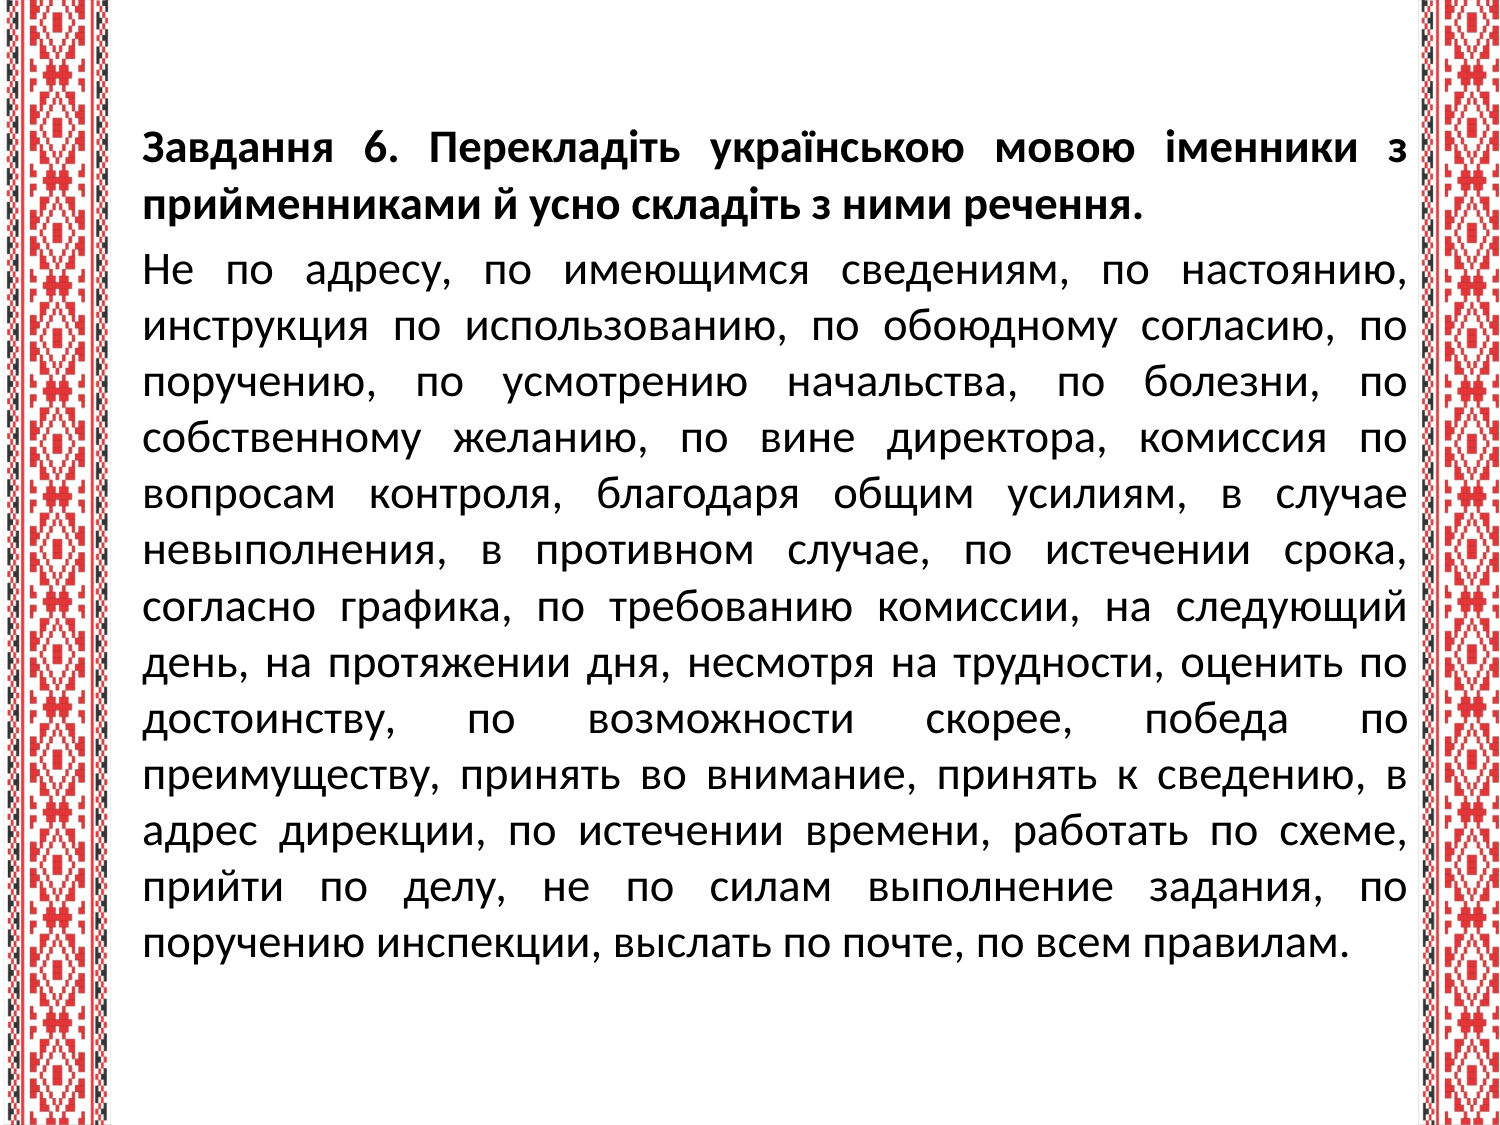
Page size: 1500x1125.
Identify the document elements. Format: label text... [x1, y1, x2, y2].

picture [0, 1, 620, 1124]
picture [908, 1, 1500, 1124]
list Завдання 6. Перекладіть українською мовою іменники з прийменниками й усно складіть з ними речення. Не по адресу, по имеющимся сведениям, по настоянию, инструкция по использованию, по обоюдному согласию, по поручению, по усмотрению начальства, по болезни, по собственному желанию, по вине директора, комиссия по вопросам контроля, благодаря общим усилиям, в случае невыполнения, в противном случае, по истечении срока, согласно графика, по требованию комиссии, на следующий день, на протяжении дня, несмотря на трудности, оценить по достоинству, по возможности скорее, победа по преимуществу, принять во внимание, принять к сведению, в адрес дирекции, по истечении времени, работать по схеме, прийти по делу, не по силам выполнение задания, по поручению инспекции, выслать по почте, по всем правилам. [111, 58, 1418, 1005]
